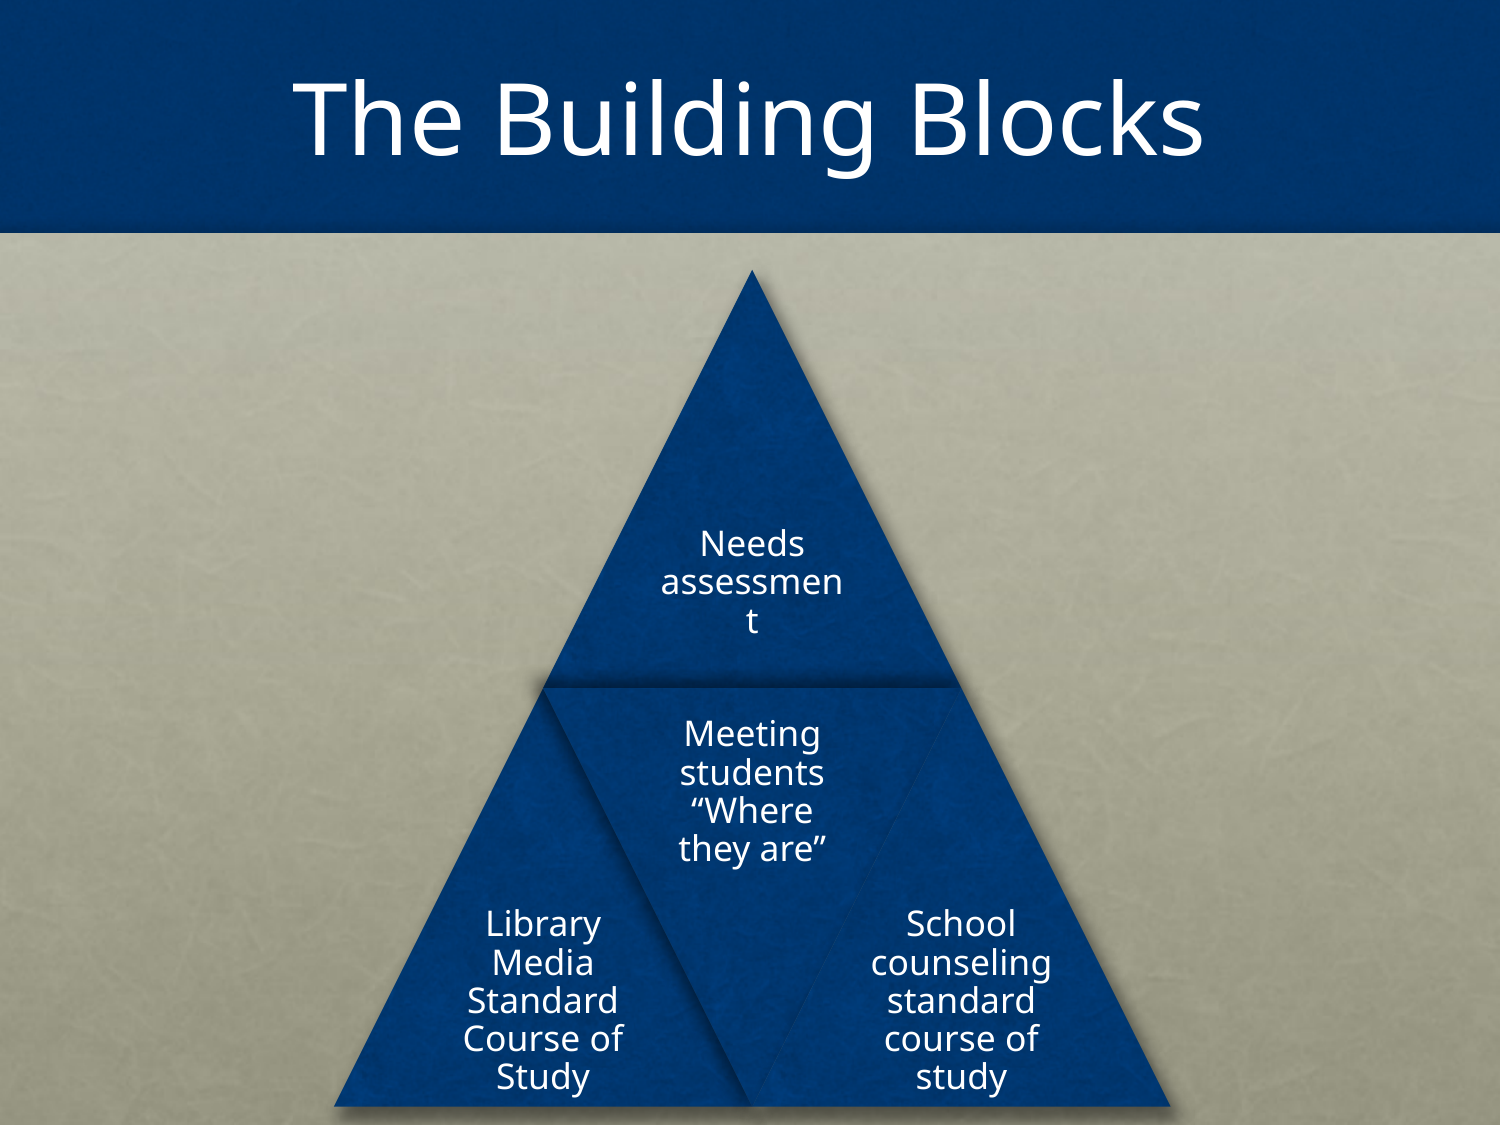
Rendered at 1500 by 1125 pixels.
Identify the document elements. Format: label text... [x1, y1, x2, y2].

title The Building Blocks [127, 10, 1372, 221]
picture [0, 214, 1500, 1125]
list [57, 269, 1447, 1108]
